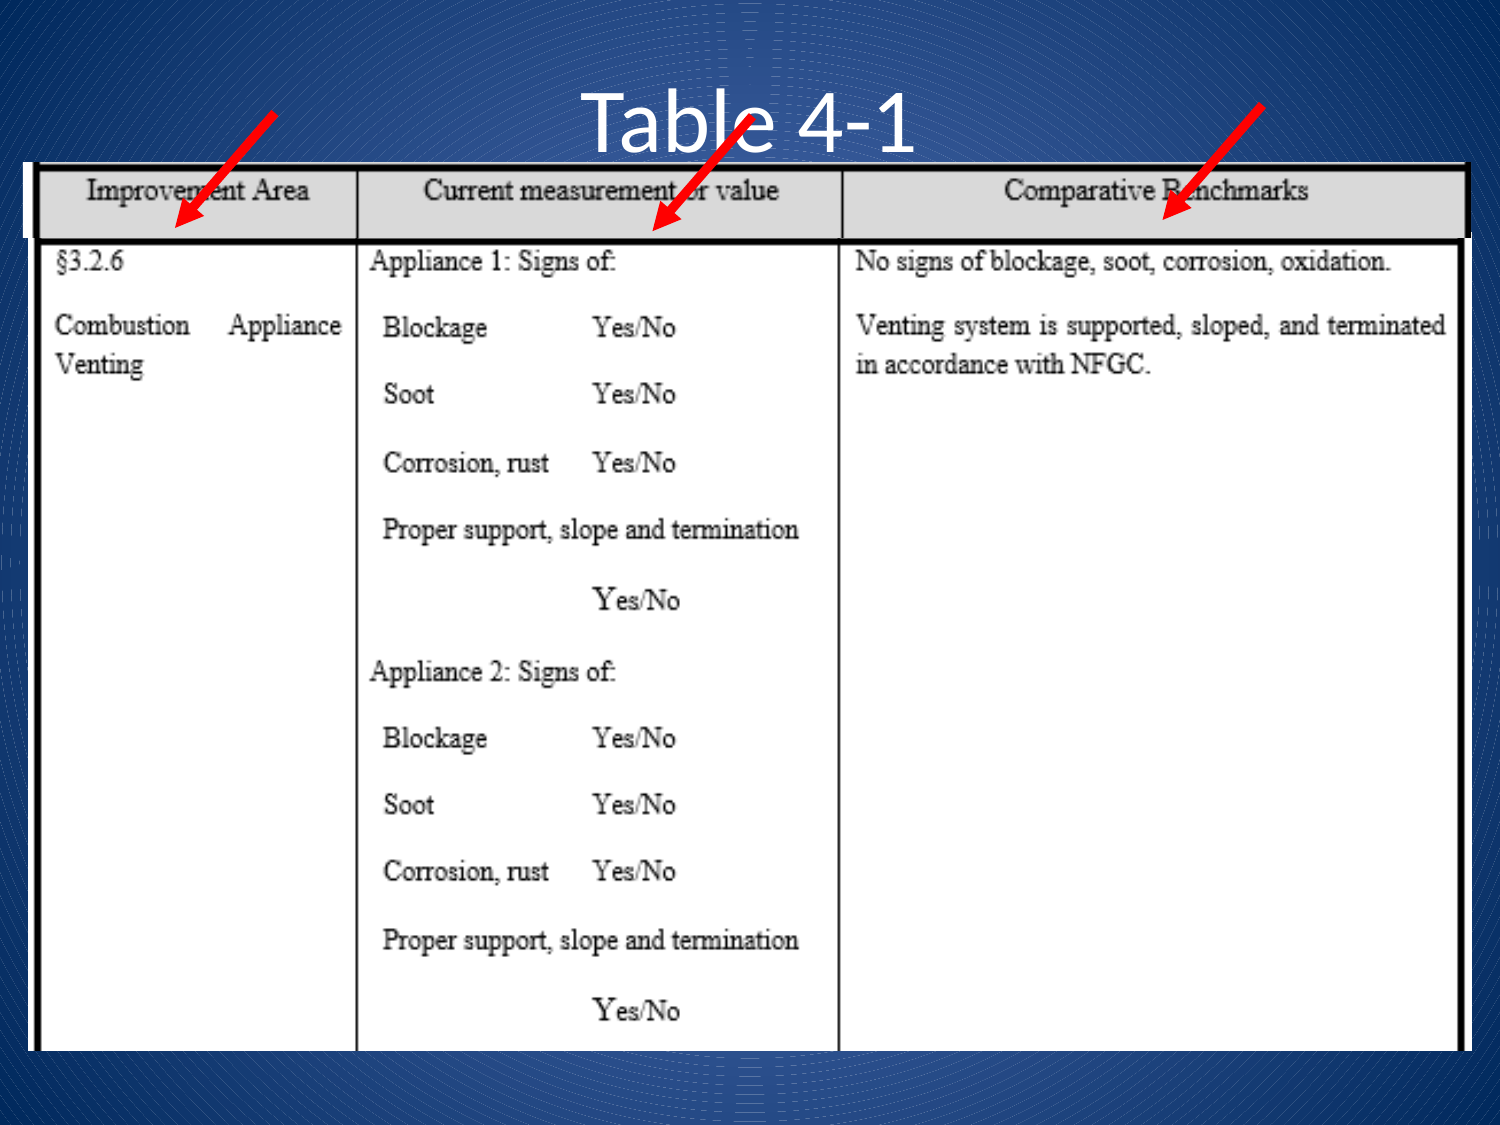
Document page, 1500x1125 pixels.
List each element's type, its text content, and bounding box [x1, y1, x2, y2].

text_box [1162, 104, 1263, 221]
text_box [652, 116, 753, 232]
title Table 4-1 [75, 0, 1425, 160]
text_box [174, 112, 276, 229]
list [28, 245, 1472, 1052]
picture [22, 162, 1472, 238]
